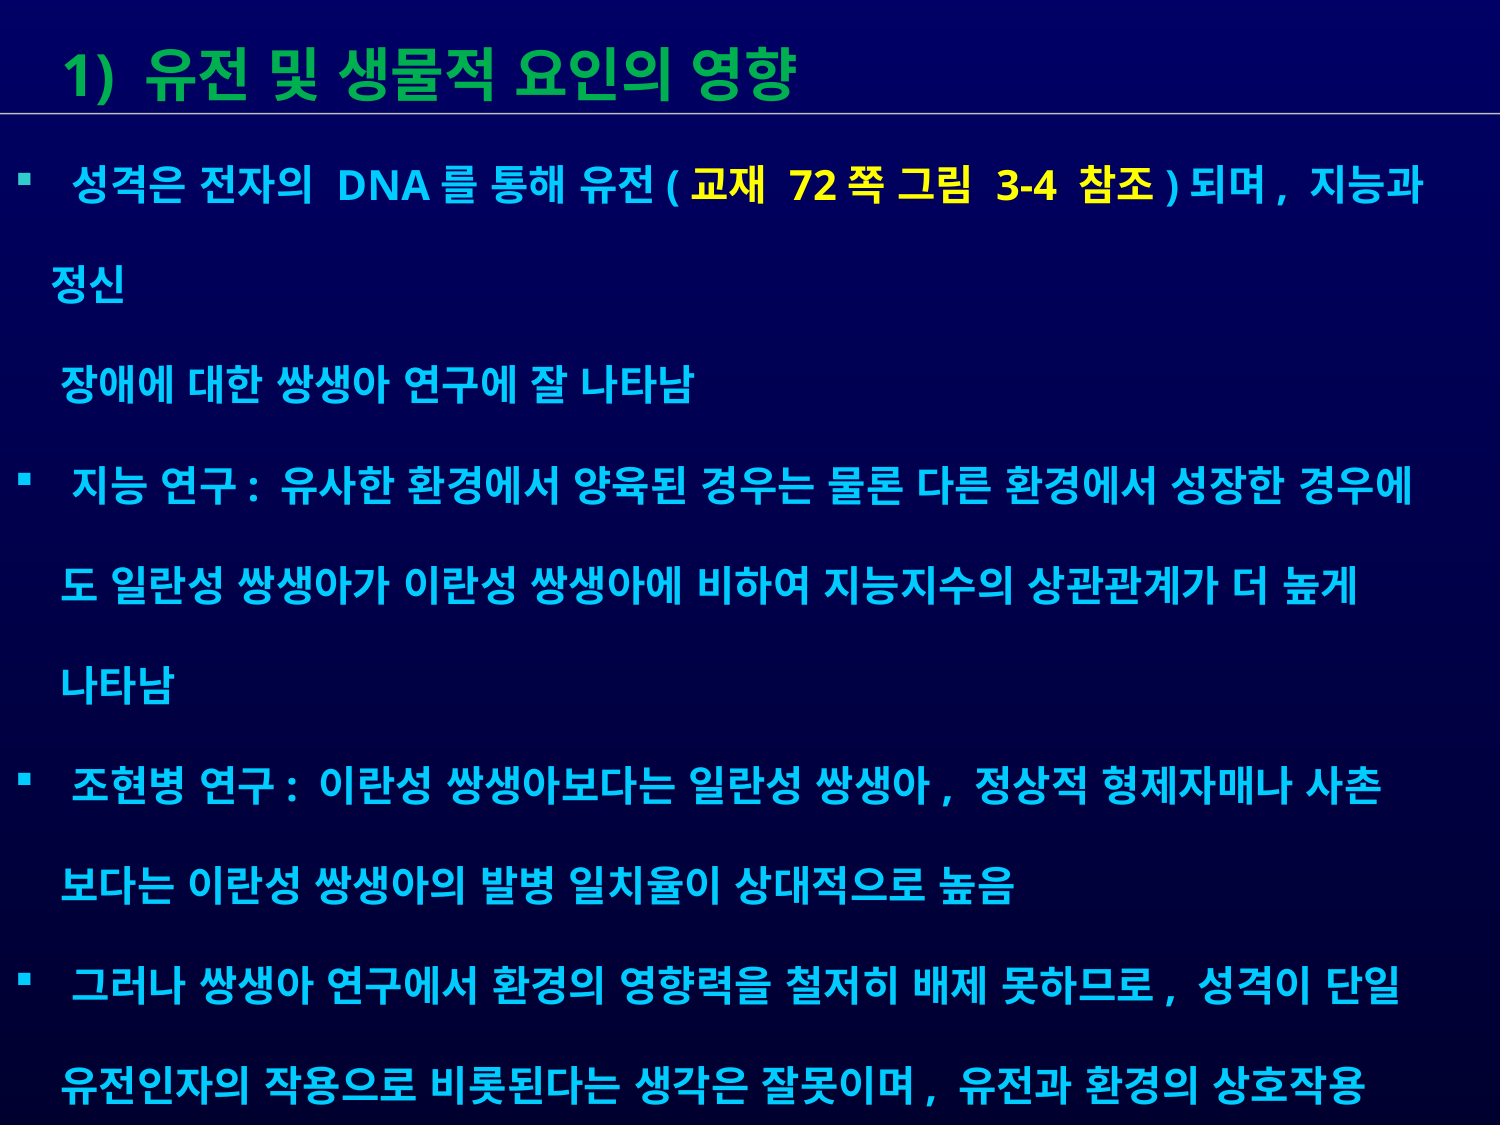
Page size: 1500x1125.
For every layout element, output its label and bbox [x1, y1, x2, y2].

text_box [0, 30, 1500, 1109]
